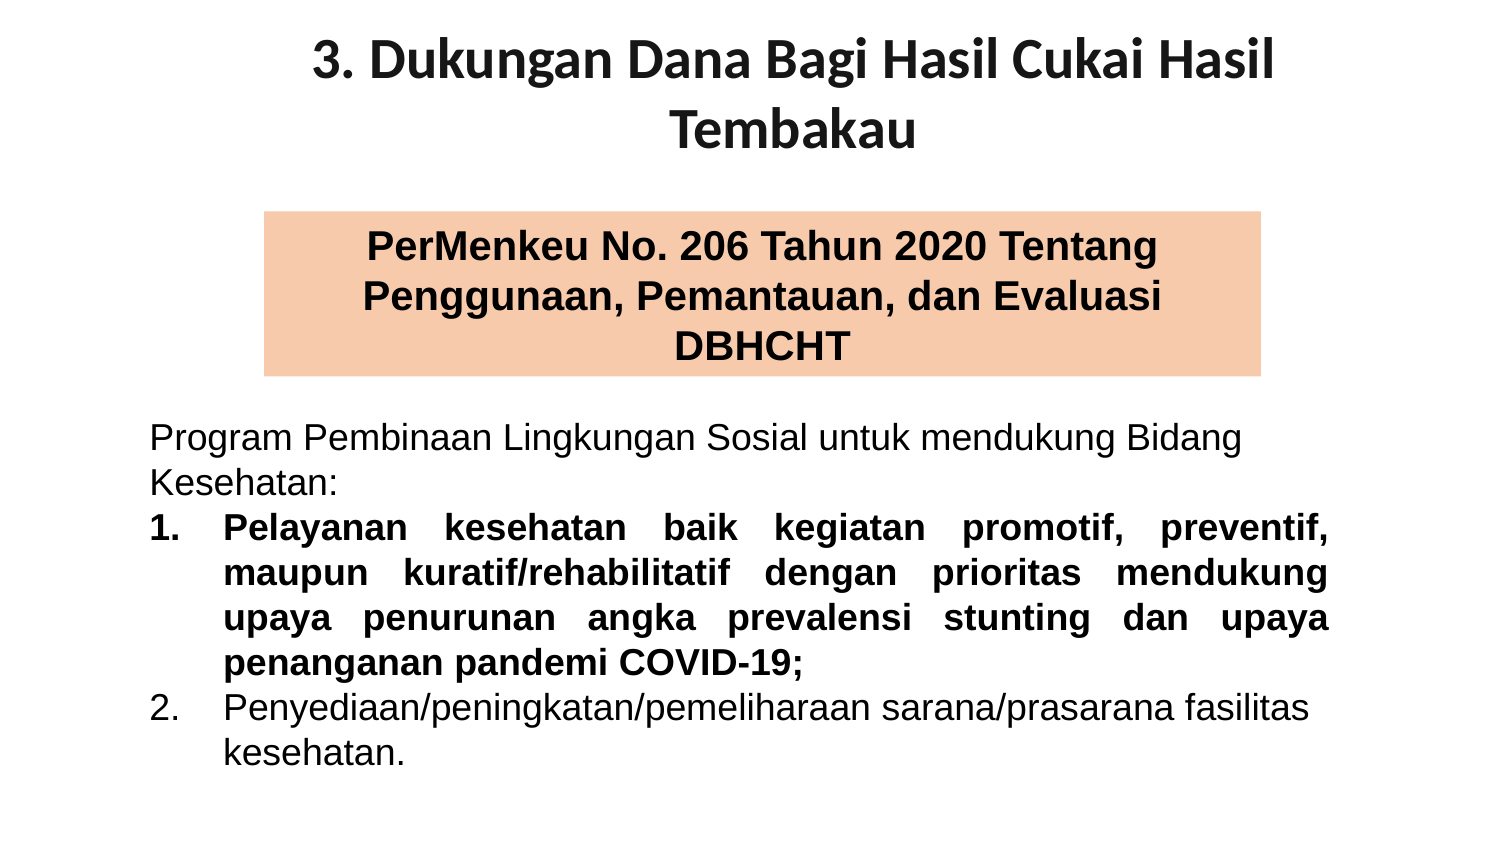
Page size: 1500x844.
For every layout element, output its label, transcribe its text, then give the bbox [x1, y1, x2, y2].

text_box 3. Dukungan Dana Bagi Hasil Cukai Hasil Tembakau [226, 4, 1361, 131]
text_box PerMenkeu No. 206 Tahun 2020 Tentang Penggunaan, Pemantauan, dan Evaluasi DBHCHT [264, 211, 1261, 377]
text_box Program Pembinaan Lingkungan Sosial untuk mendukung Bidang Kesehatan: Pelayanan kesehatan baik kegiatan promotif, preventif, maupun kuratif/rehabilitatif dengan prioritas mendukung upaya penurunan angka prevalensi stunting dan upaya penanganan pandemi COVID-19; Penyediaan/peningkatan/pemeliharaan sarana/prasarana fasilitas kesehatan. [134, 405, 1345, 826]
